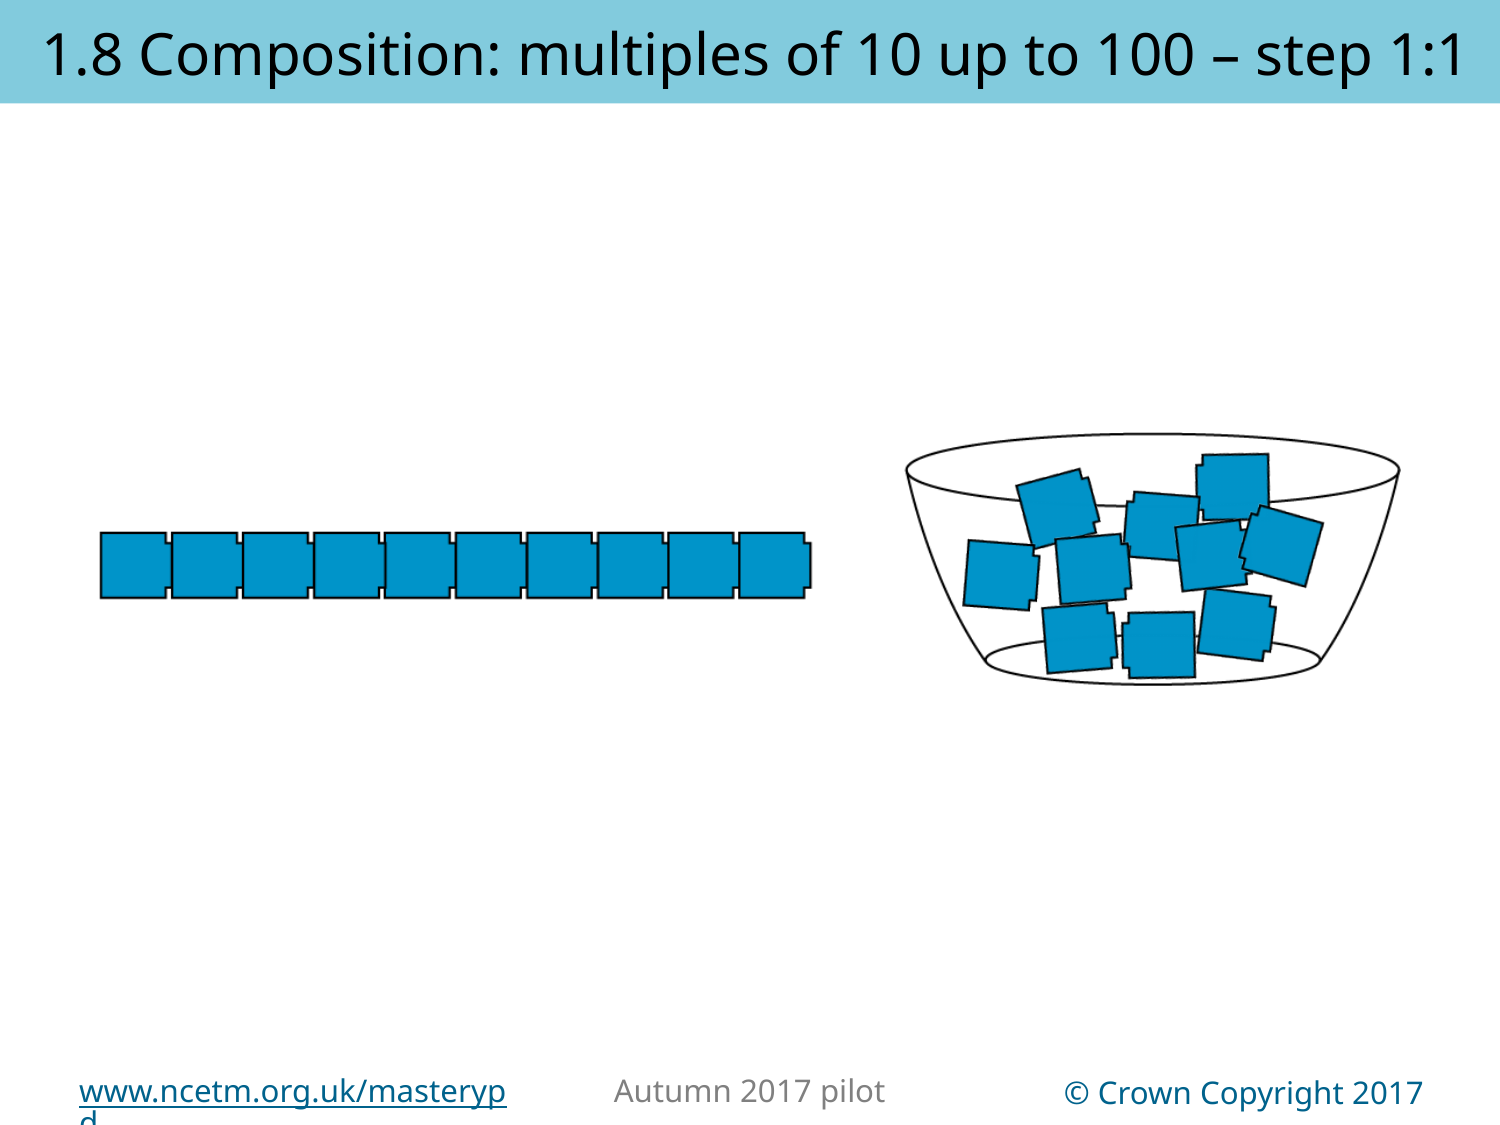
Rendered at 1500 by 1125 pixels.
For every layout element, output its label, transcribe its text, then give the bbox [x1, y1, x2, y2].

list 1.8 Composition: multiples of 10 up to 100 – step 1:1 [0, 0, 1500, 104]
picture [98, 434, 844, 689]
picture [879, 432, 1424, 687]
